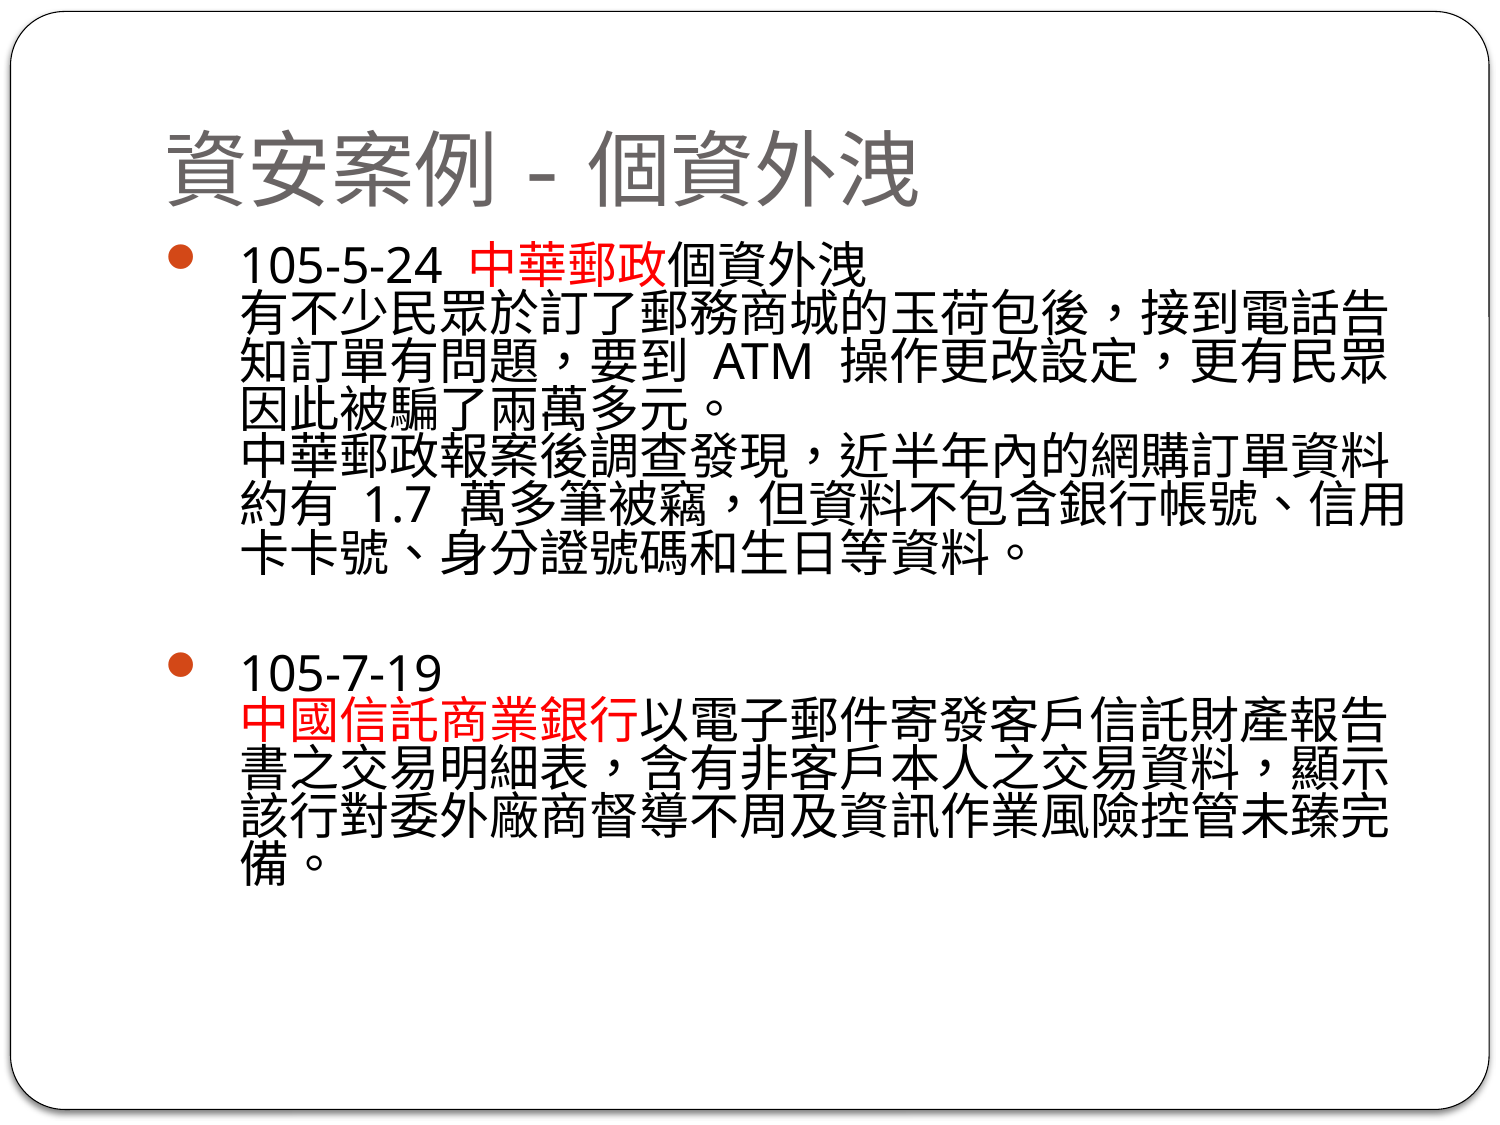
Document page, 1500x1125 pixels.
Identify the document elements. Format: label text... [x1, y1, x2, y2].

title 資安案例-個資外洩 [150, 45, 1425, 233]
list 105-5-24 中華郵政個資外洩 有不少民眾於訂了郵務商城的玉荷包後，接到電話告知訂單有問題，要到 ATM 操作更改設定，更有民眾因此被騙了兩萬多元。 中華郵政報案後調查發現，近半年內的網購訂單資料約有 1.7 萬多筆被竊，但資料不包含銀行帳號、信用卡卡號、身分證號碼和生日等資料。 105-7-19 中國信託商業銀行以電子郵件寄發客戶信託財產報告書之交易明細表，含有非客戶本人之交易資料，顯示該行對委外廠商督導不周及資訊作業風險控管未臻完備。 [150, 237, 1425, 988]
